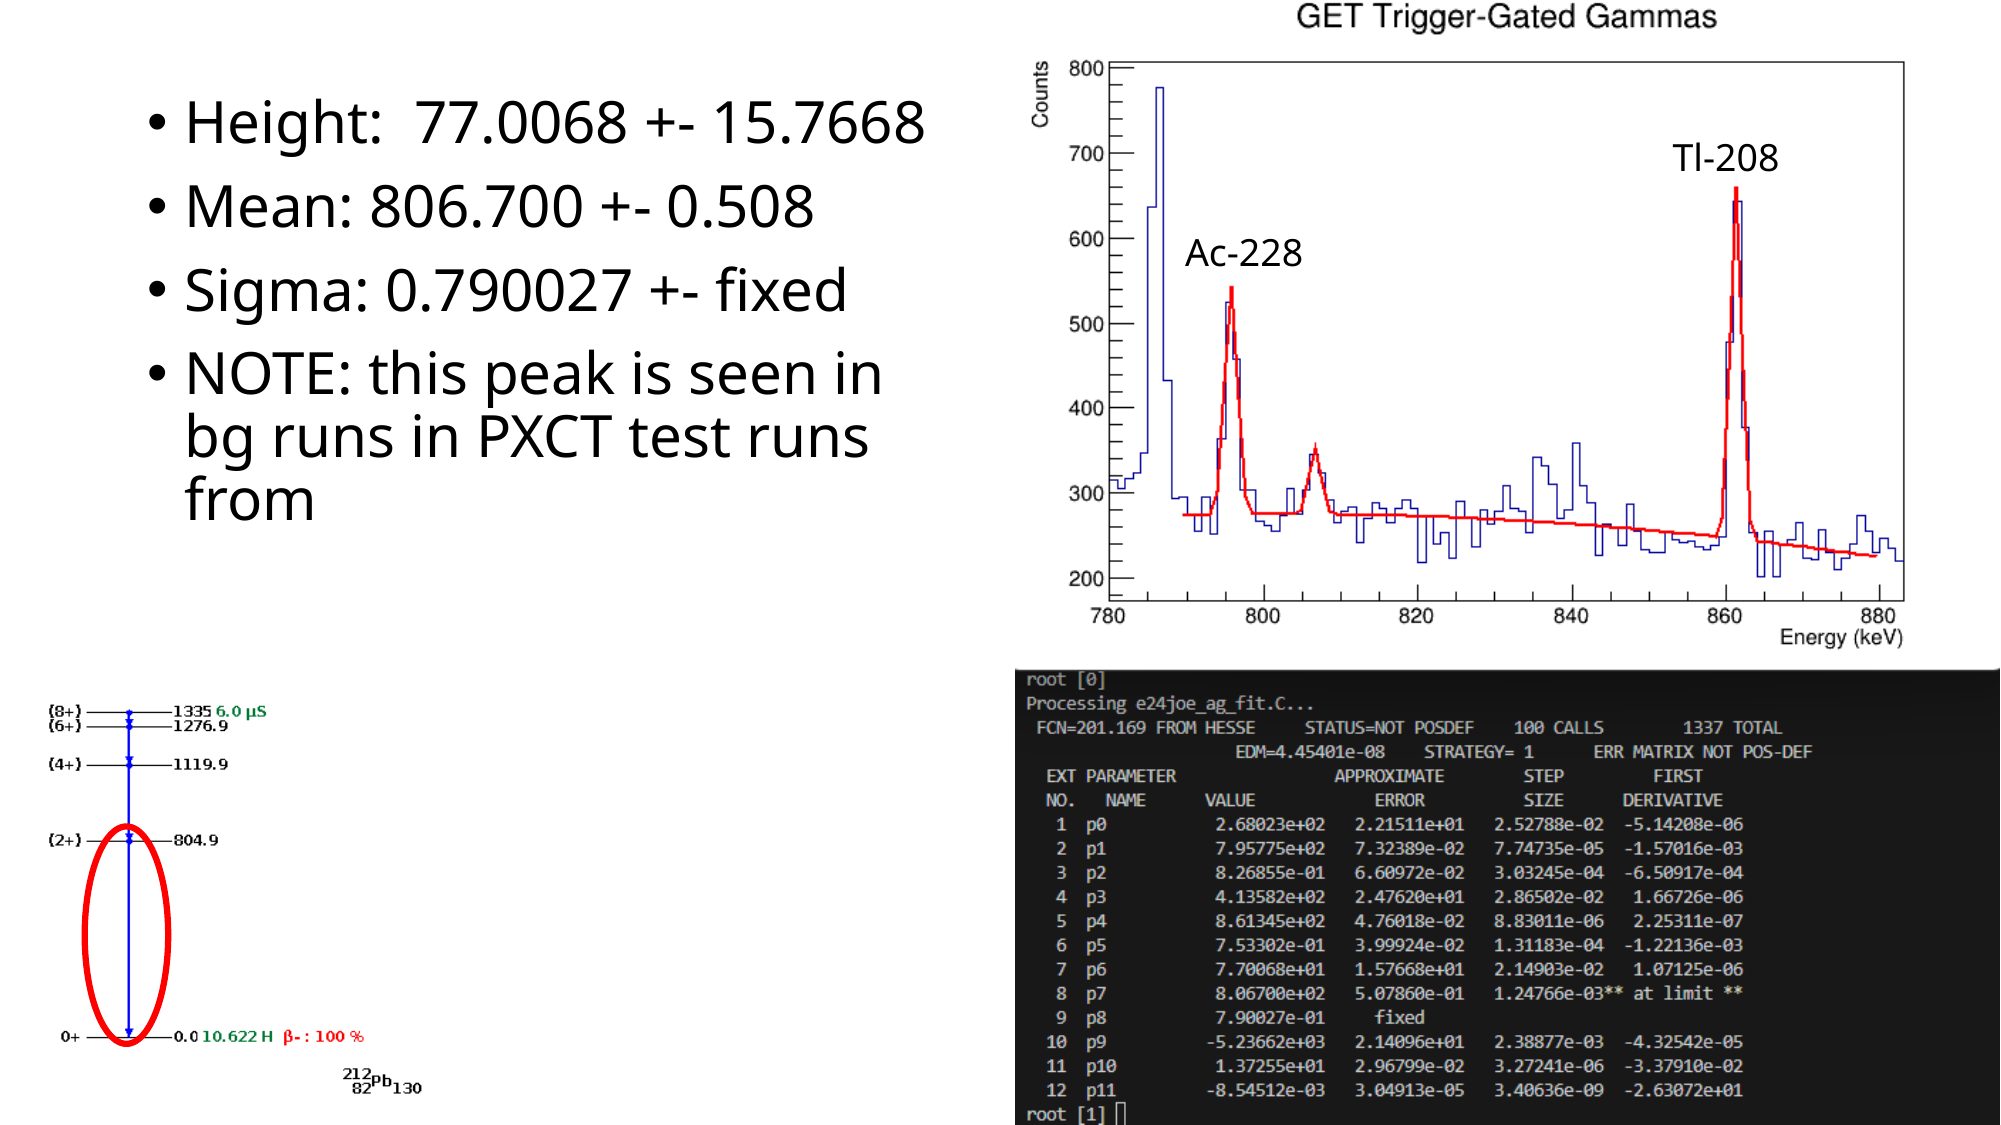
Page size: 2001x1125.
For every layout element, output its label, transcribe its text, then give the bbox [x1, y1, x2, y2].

text_box Height: 77.0068 +- 15.7668 Mean: 806.700 +- 0.508 Sigma: 0.790027 +- fixed NOTE: this peak is seen in bg runs in PXCT test runs from [132, 85, 968, 800]
picture [1015, 0, 2000, 1125]
picture [12, 632, 733, 1109]
